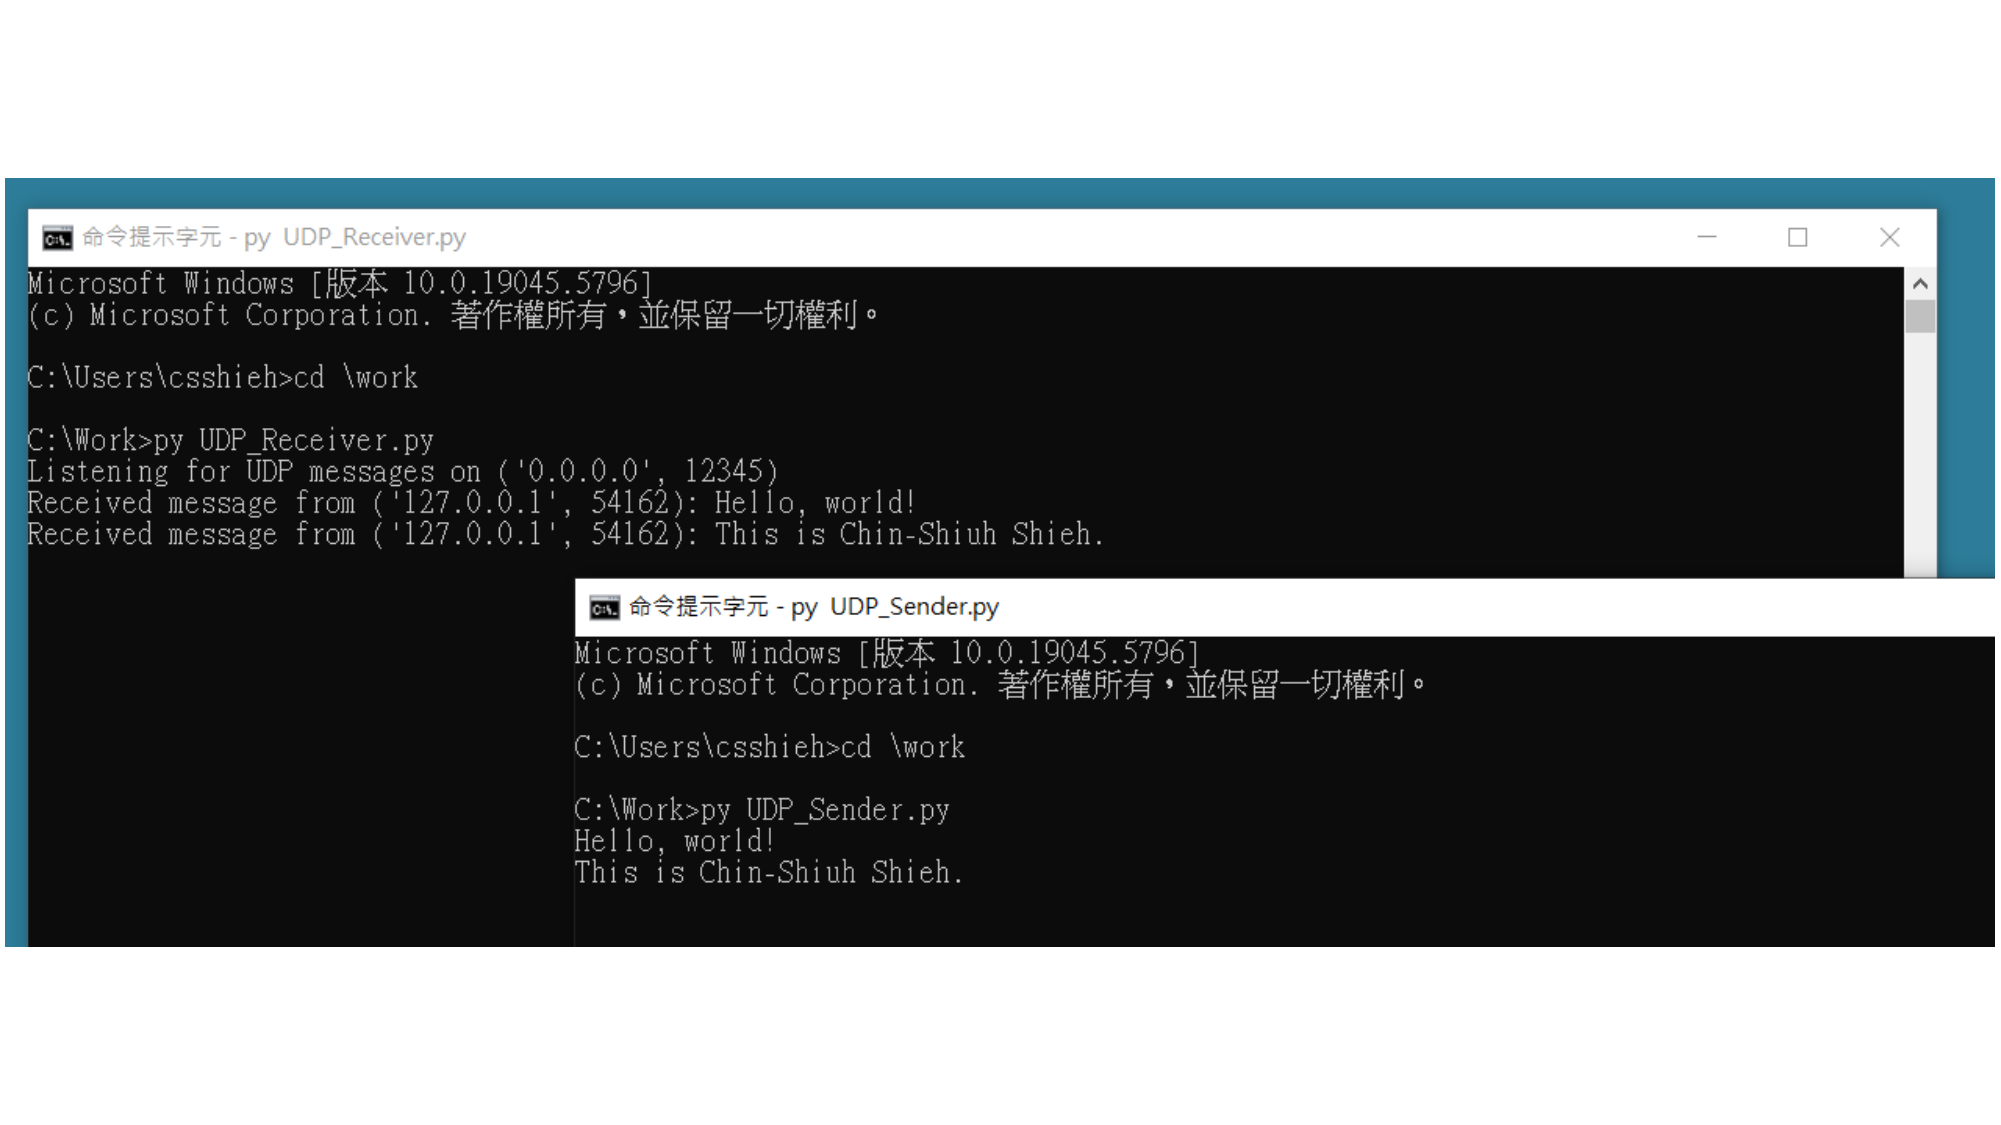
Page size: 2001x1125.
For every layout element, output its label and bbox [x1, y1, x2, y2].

picture [5, 178, 1995, 947]
